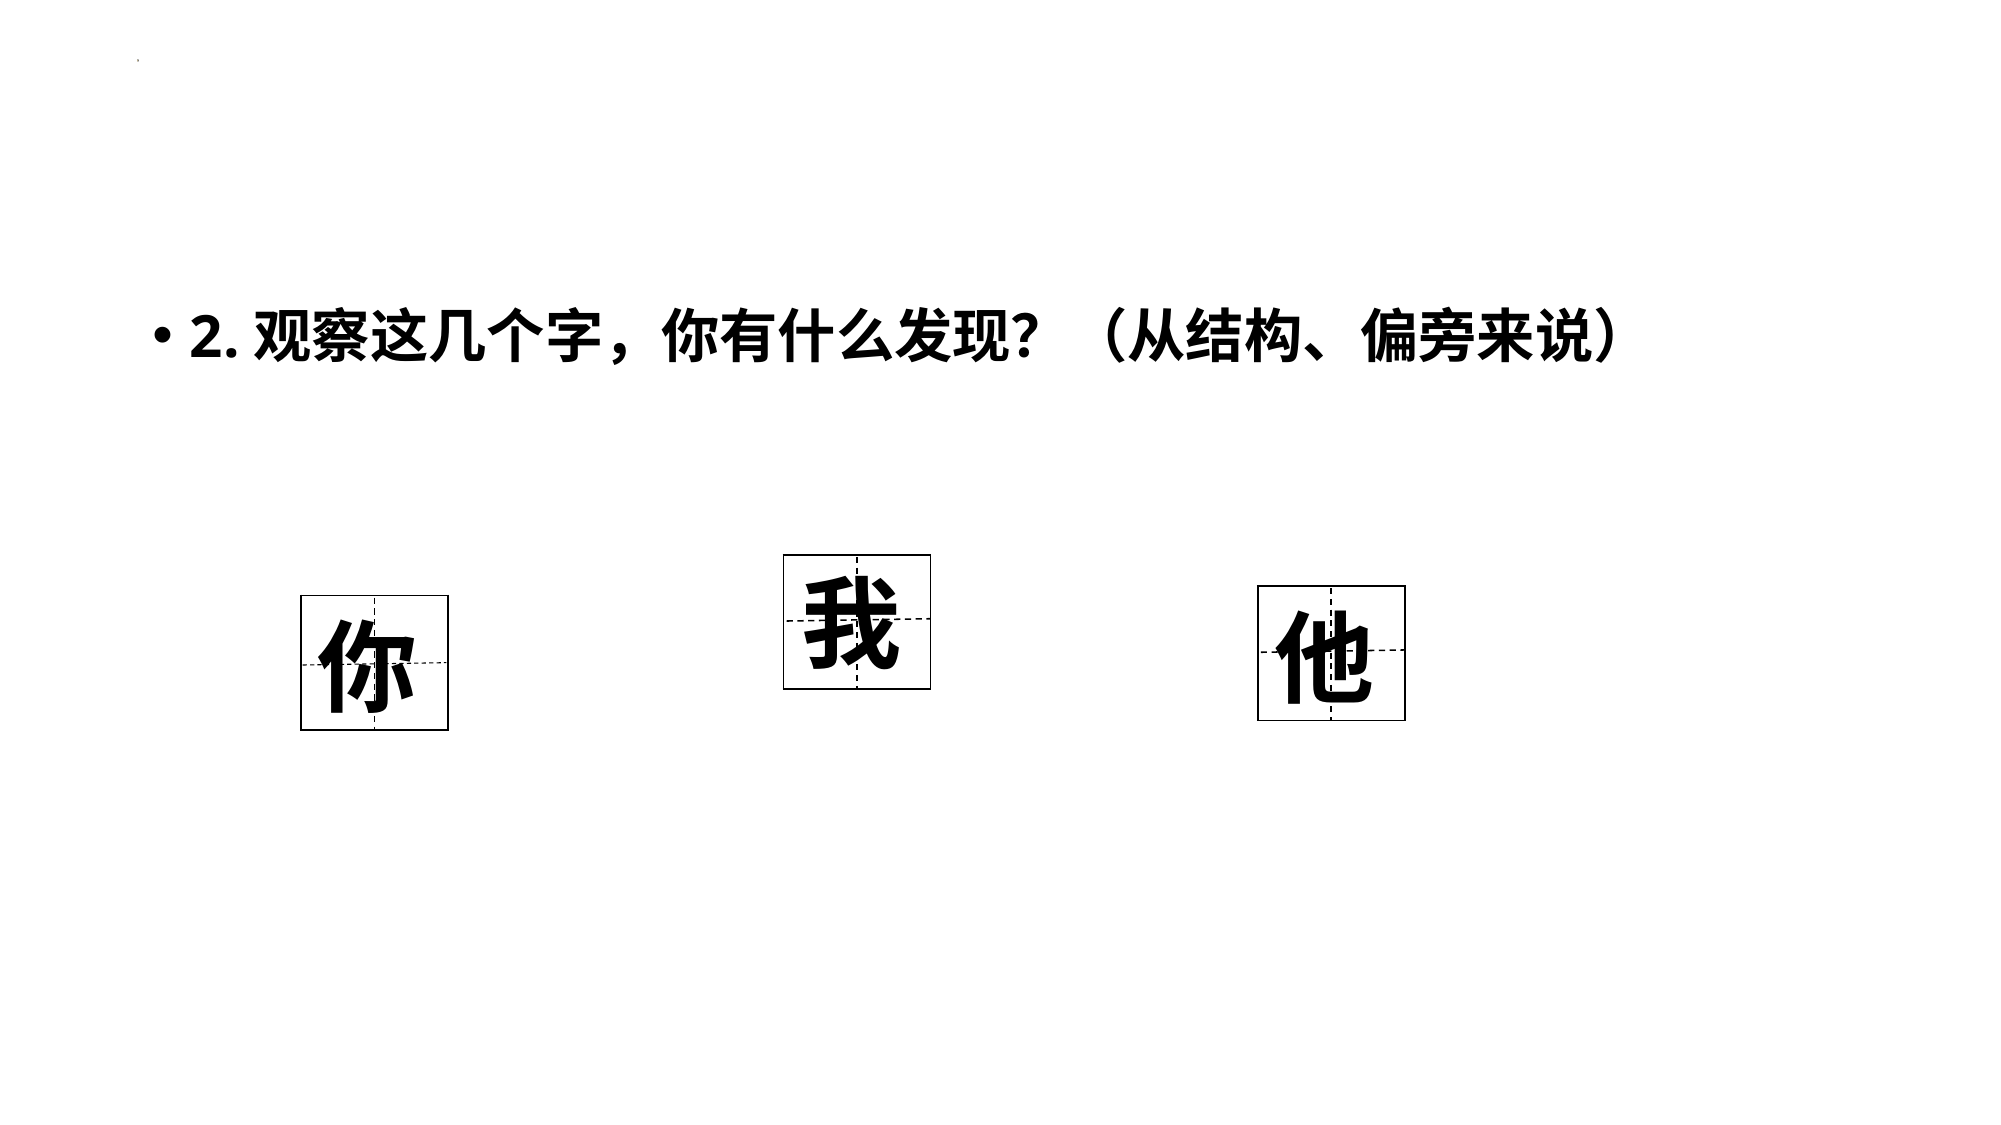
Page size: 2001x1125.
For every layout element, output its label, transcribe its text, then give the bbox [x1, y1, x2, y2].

table_header [302, 666, 374, 729]
text_box 你 [289, 596, 298, 732]
table_header [858, 556, 930, 618]
table_header [302, 596, 447, 662]
table_header [858, 621, 930, 688]
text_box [302, 662, 374, 666]
table_header [784, 556, 856, 688]
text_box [375, 662, 447, 666]
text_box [1260, 649, 1405, 653]
text_box 他 [1246, 588, 1403, 723]
list 2.观察这几个字，你有什么发现？（从结构、偏旁来说） [137, 299, 1745, 436]
table_header [298, 585, 446, 740]
table_header [375, 666, 447, 729]
text_box 我 [773, 552, 930, 688]
table_header [1259, 587, 1404, 720]
